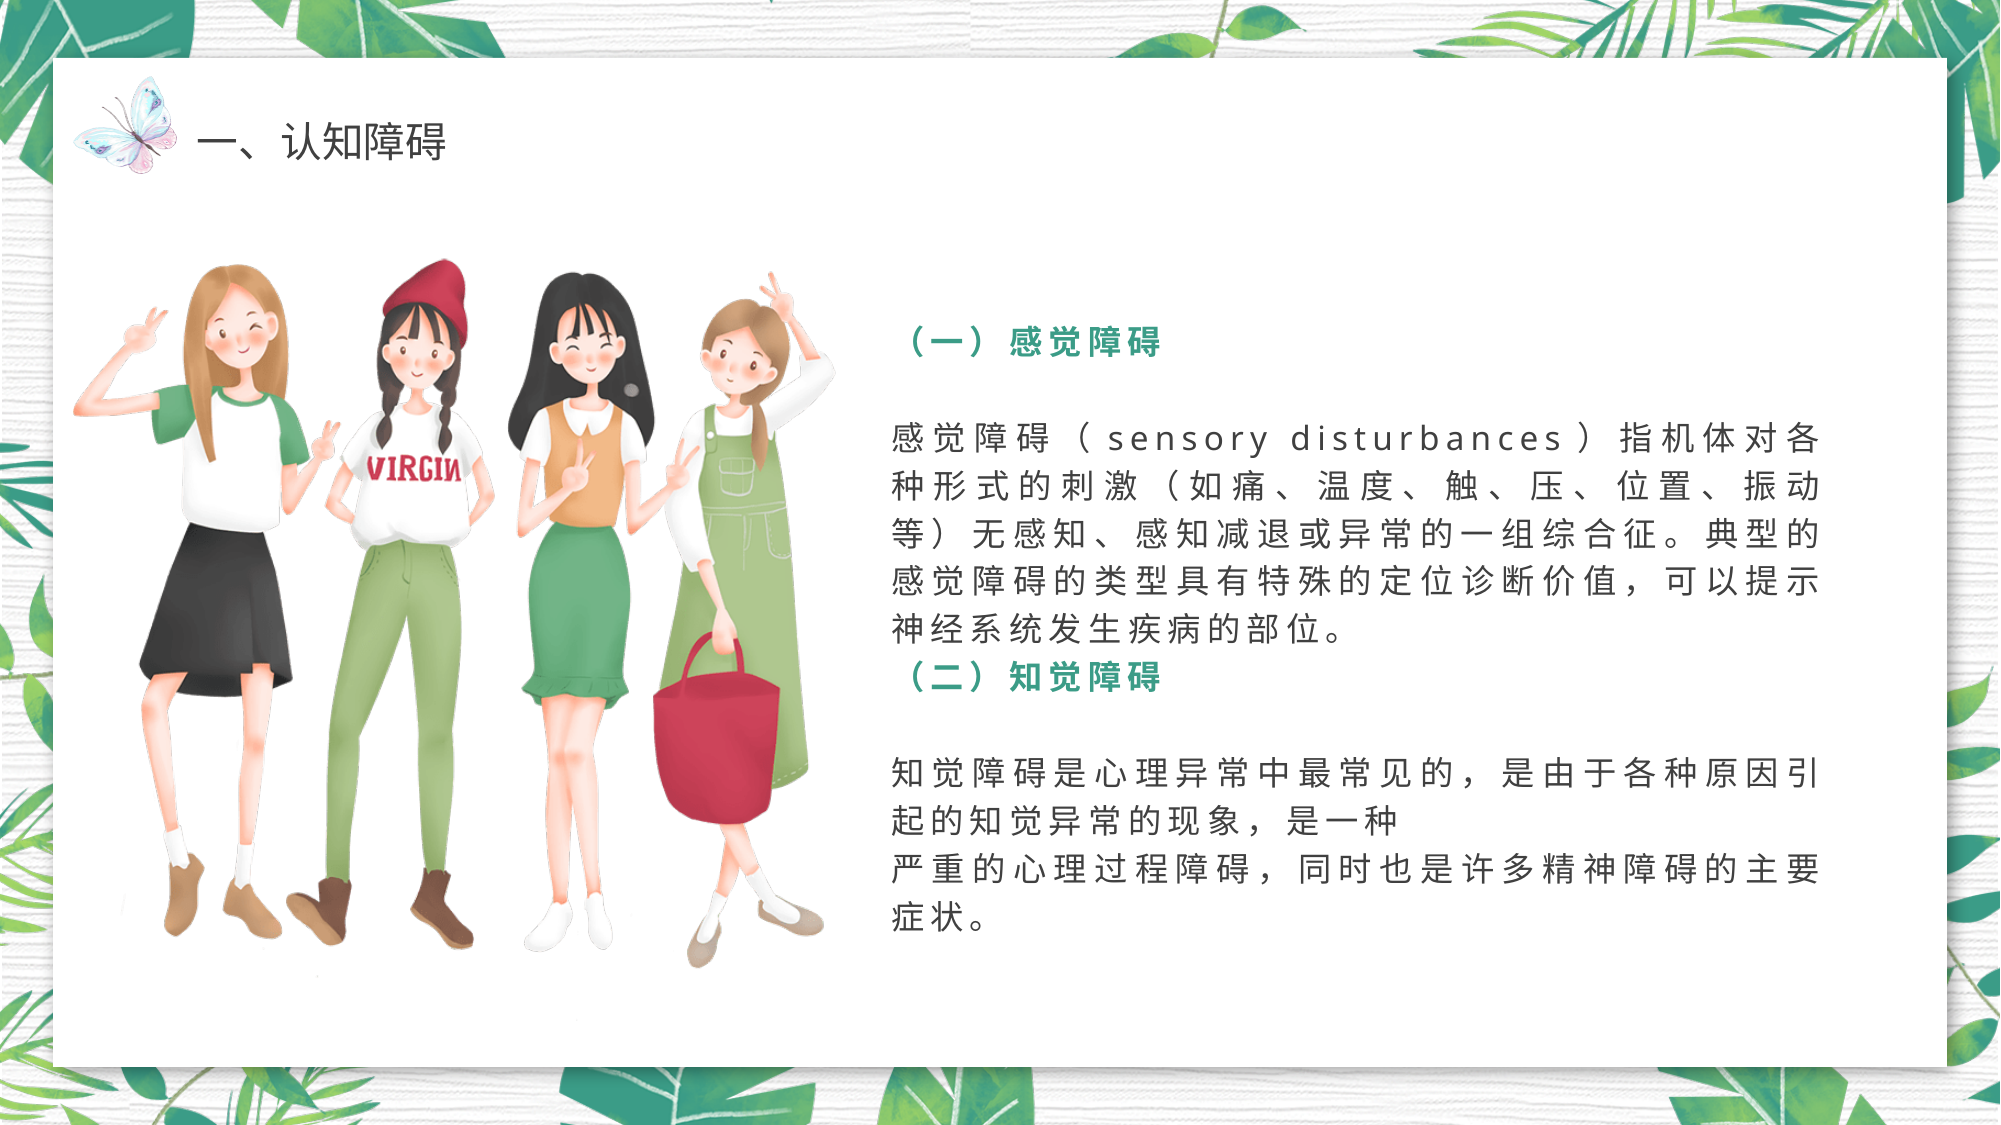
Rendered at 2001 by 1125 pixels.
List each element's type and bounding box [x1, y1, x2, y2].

text_box [0, 0, 2000, 1125]
picture [73, 76, 852, 1056]
